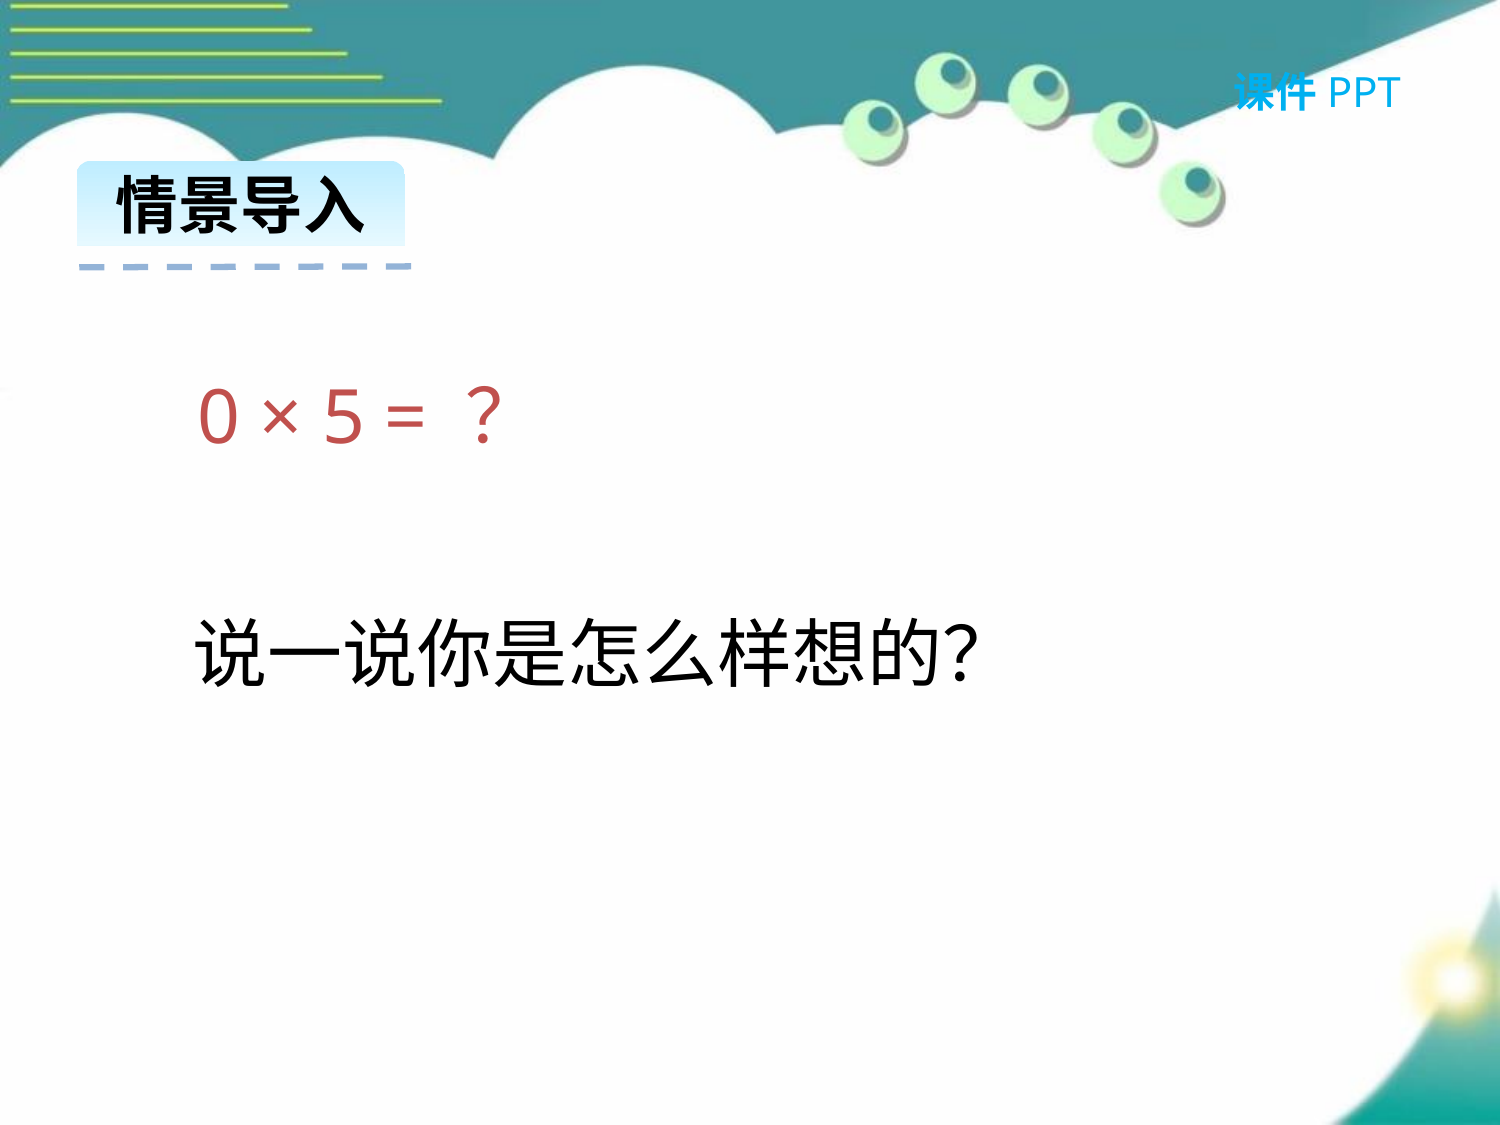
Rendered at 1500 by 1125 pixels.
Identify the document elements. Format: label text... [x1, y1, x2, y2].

text_box 课件PPT [1218, 58, 1418, 124]
picture [0, 0, 1500, 1125]
text_box 说一说你是怎么样想的？ [178, 599, 1096, 705]
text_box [76, 160, 420, 268]
text_box 0 × 5 = ？ [183, 361, 869, 467]
